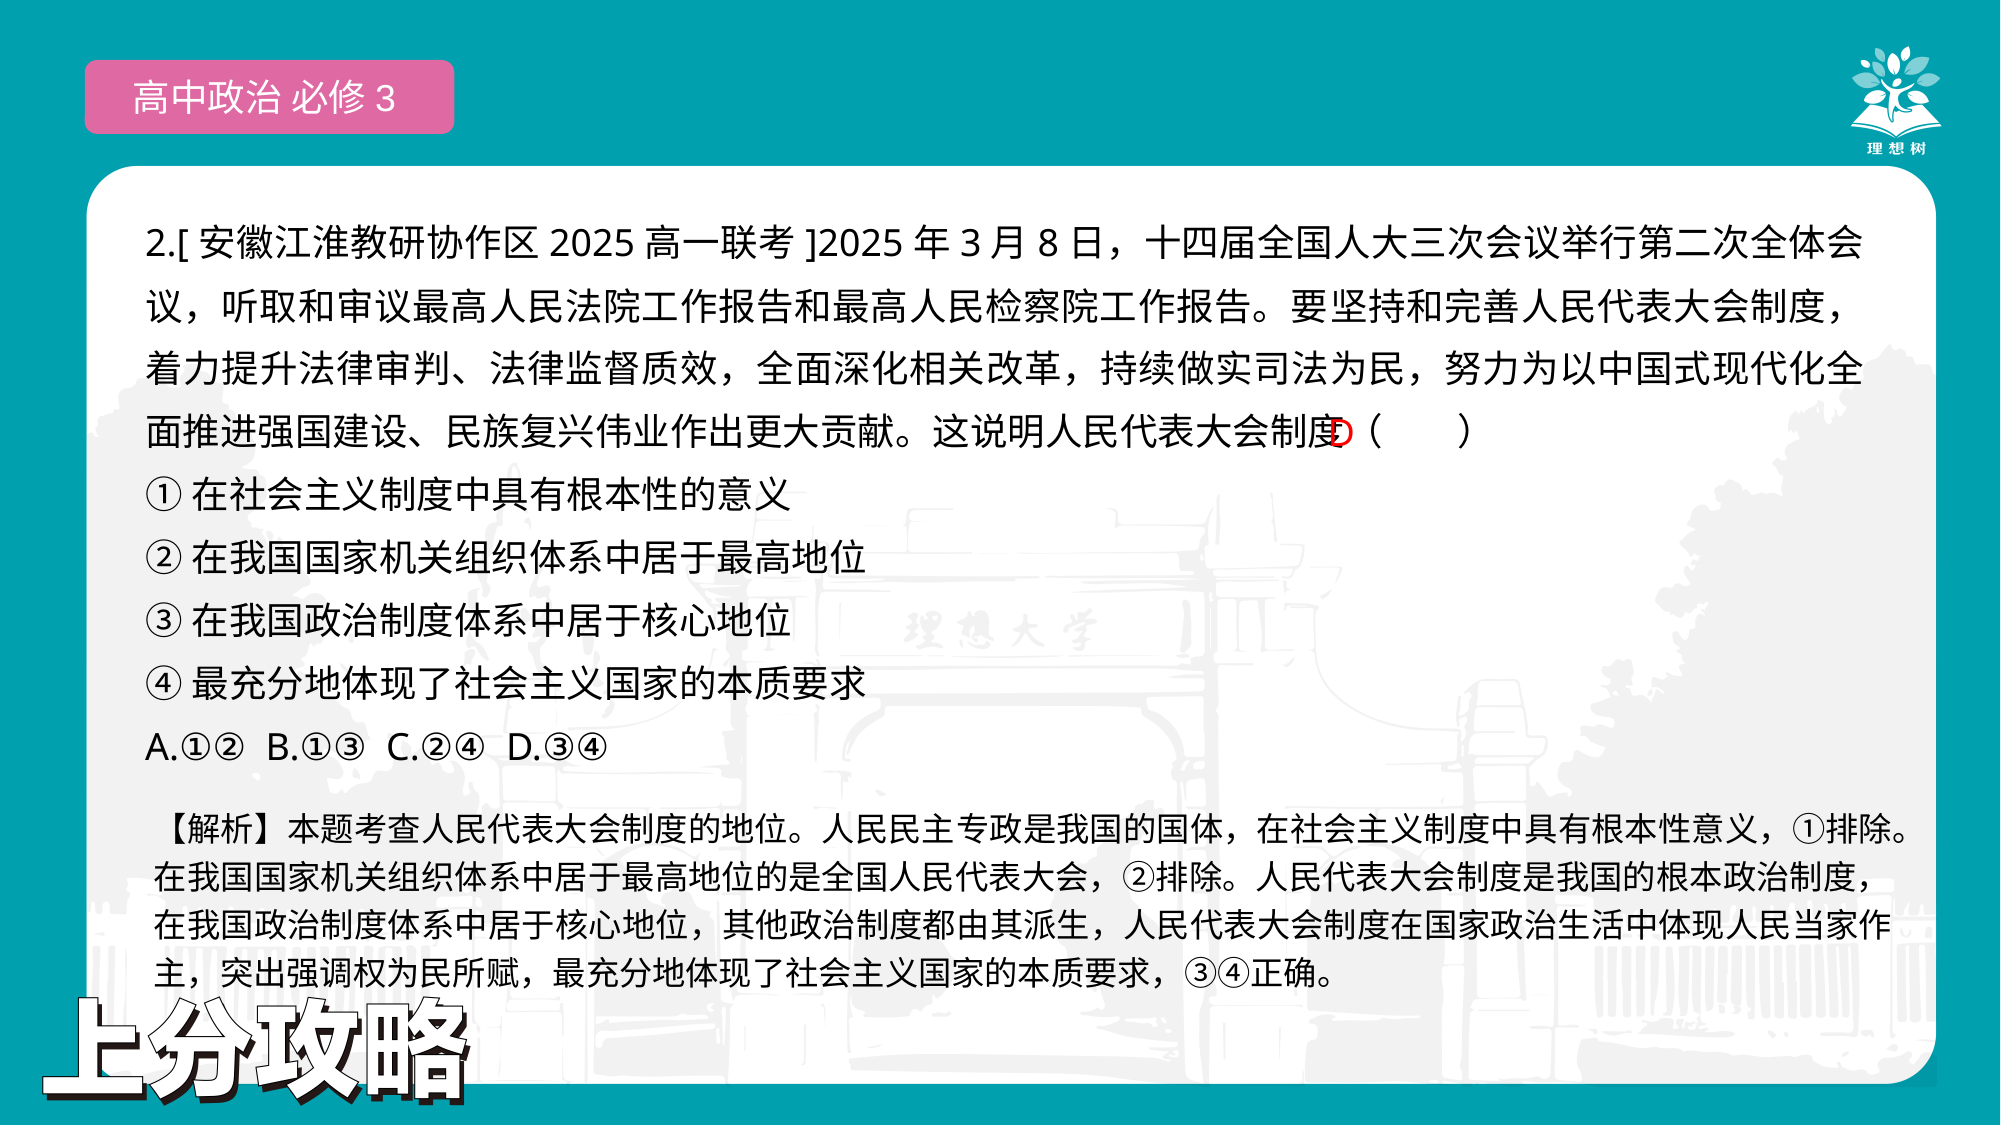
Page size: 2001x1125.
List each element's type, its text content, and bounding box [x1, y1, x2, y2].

text_box 【解析】本题考查人民代表大会制度的地位。人民民主专政是我国的国体，在社会主义制度中具有根本性意义，①排除。在我国国家机关组织体系中居于最高地位的是全国人民代表大会，②排除。人民代表大会制度是我国的根本政治制度，在我国政治制度体系中居于核心地位，其他政治制度都由其派生，人民代表大会制度在国家政治生活中体现人民当家作主，突出强调权为民所赋，最充分地体现了社会主义国家的本质要求，③④正确。 [138, 792, 1907, 1000]
text_box 高中政治 必修3 [83, 58, 456, 135]
text_box D [1303, 378, 1420, 462]
picture [0, 0, 2001, 1125]
text_box 2.[安徽江淮教研协作区2025高一联考]2025年3月8日，十四届全国人大三次会议举行第二次全体会议，听取和审议最高人民法院工作报告和最高人民检察院工作报告。要坚持和完善人民代表大会制度，着力提升法律审判、法律监督质效，全面深化相关改革，持续做实司法为民，努力为以中国式现代化全面推进强国建设、民族复兴伟业作出更大贡献。这说明人民代表大会制度（ ） ①在社会主义制度中具有根本性的意义 ②在我国国家机关组织体系中居于最高地位 ③在我国政治制度体系中居于核心地位 ④最充分地体现了社会主义国家的本质要求 A.①② B.①③ C.②④ D.③④ [130, 194, 1880, 776]
